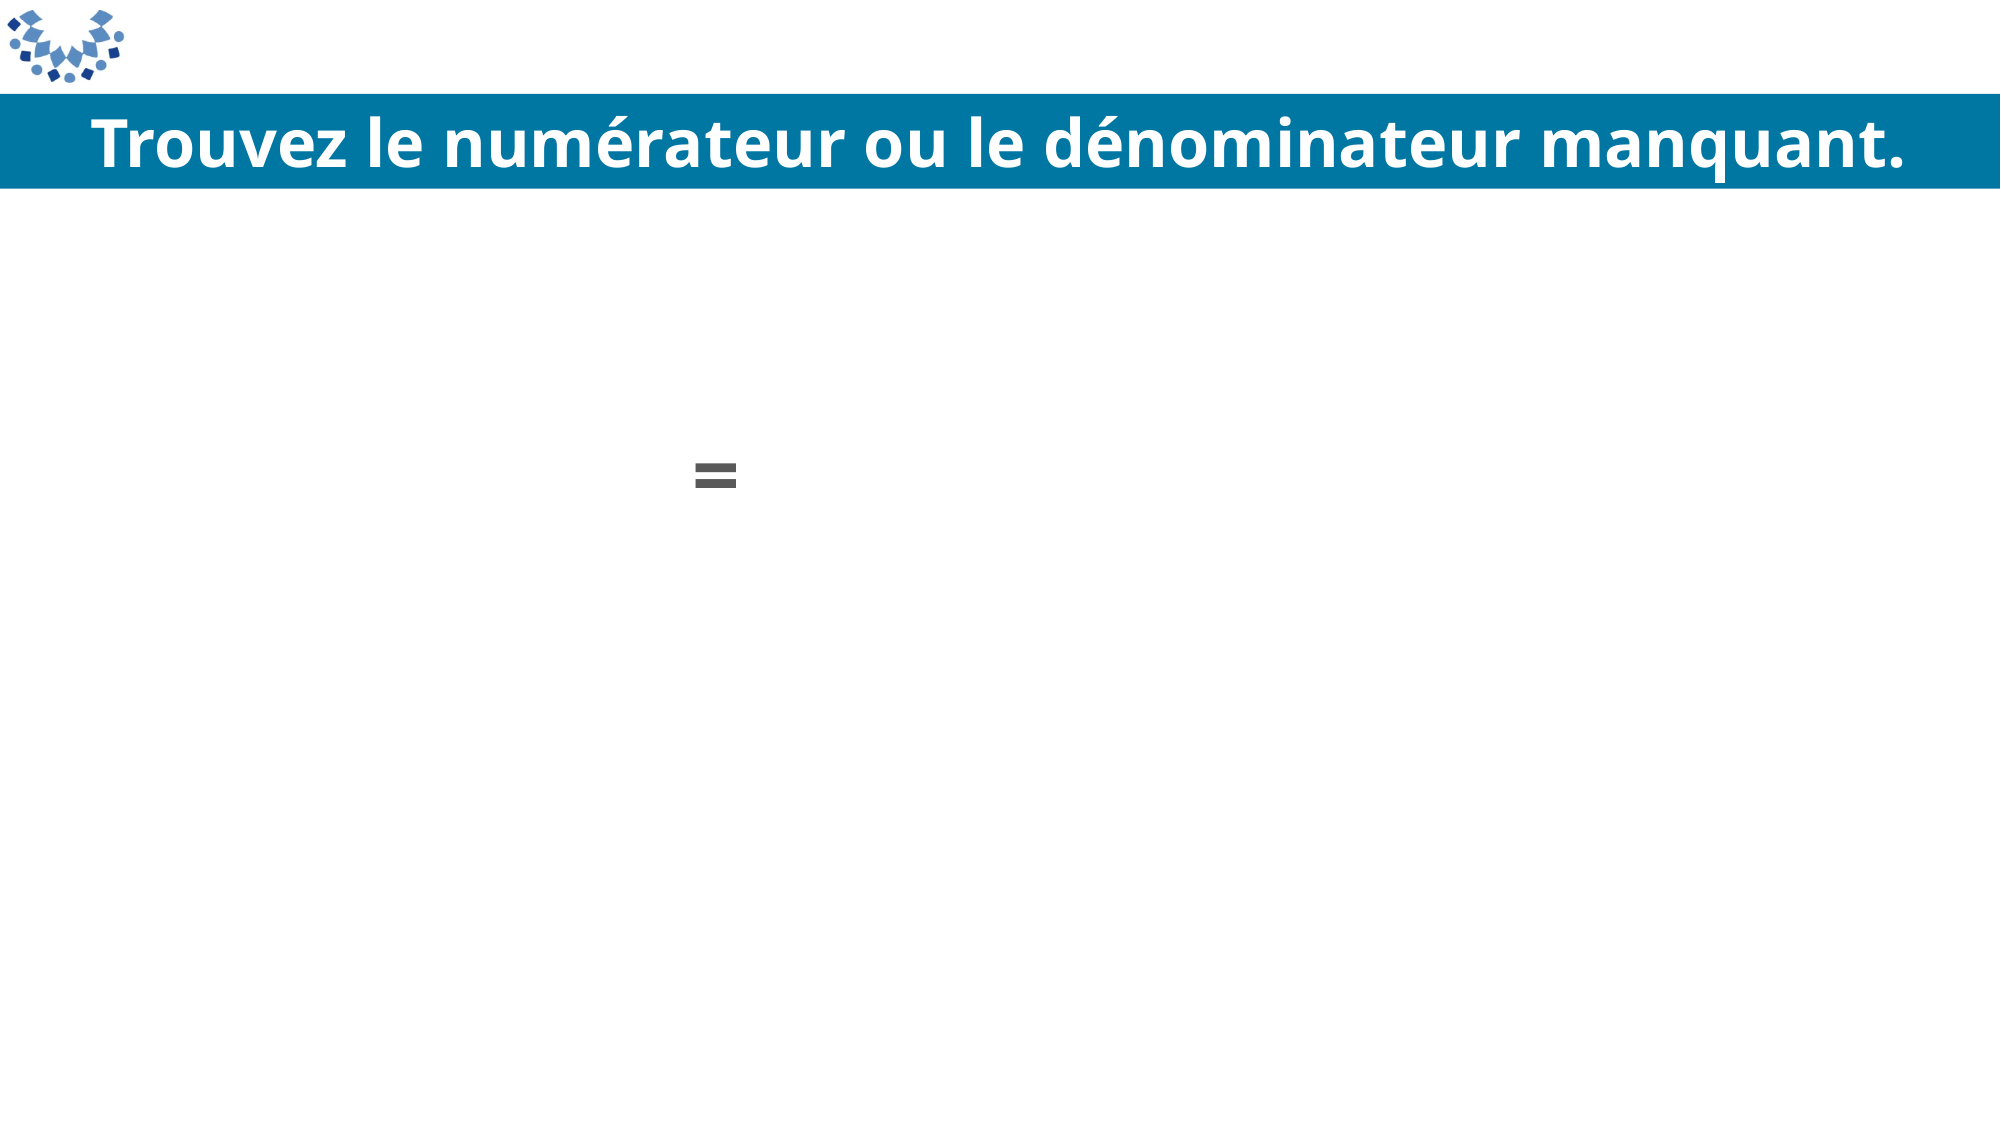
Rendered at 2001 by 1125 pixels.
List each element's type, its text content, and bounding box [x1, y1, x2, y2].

picture [0, 10, 129, 87]
text_box Trouvez le numérateur ou le dénominateur manquant. [0, 93, 2000, 189]
